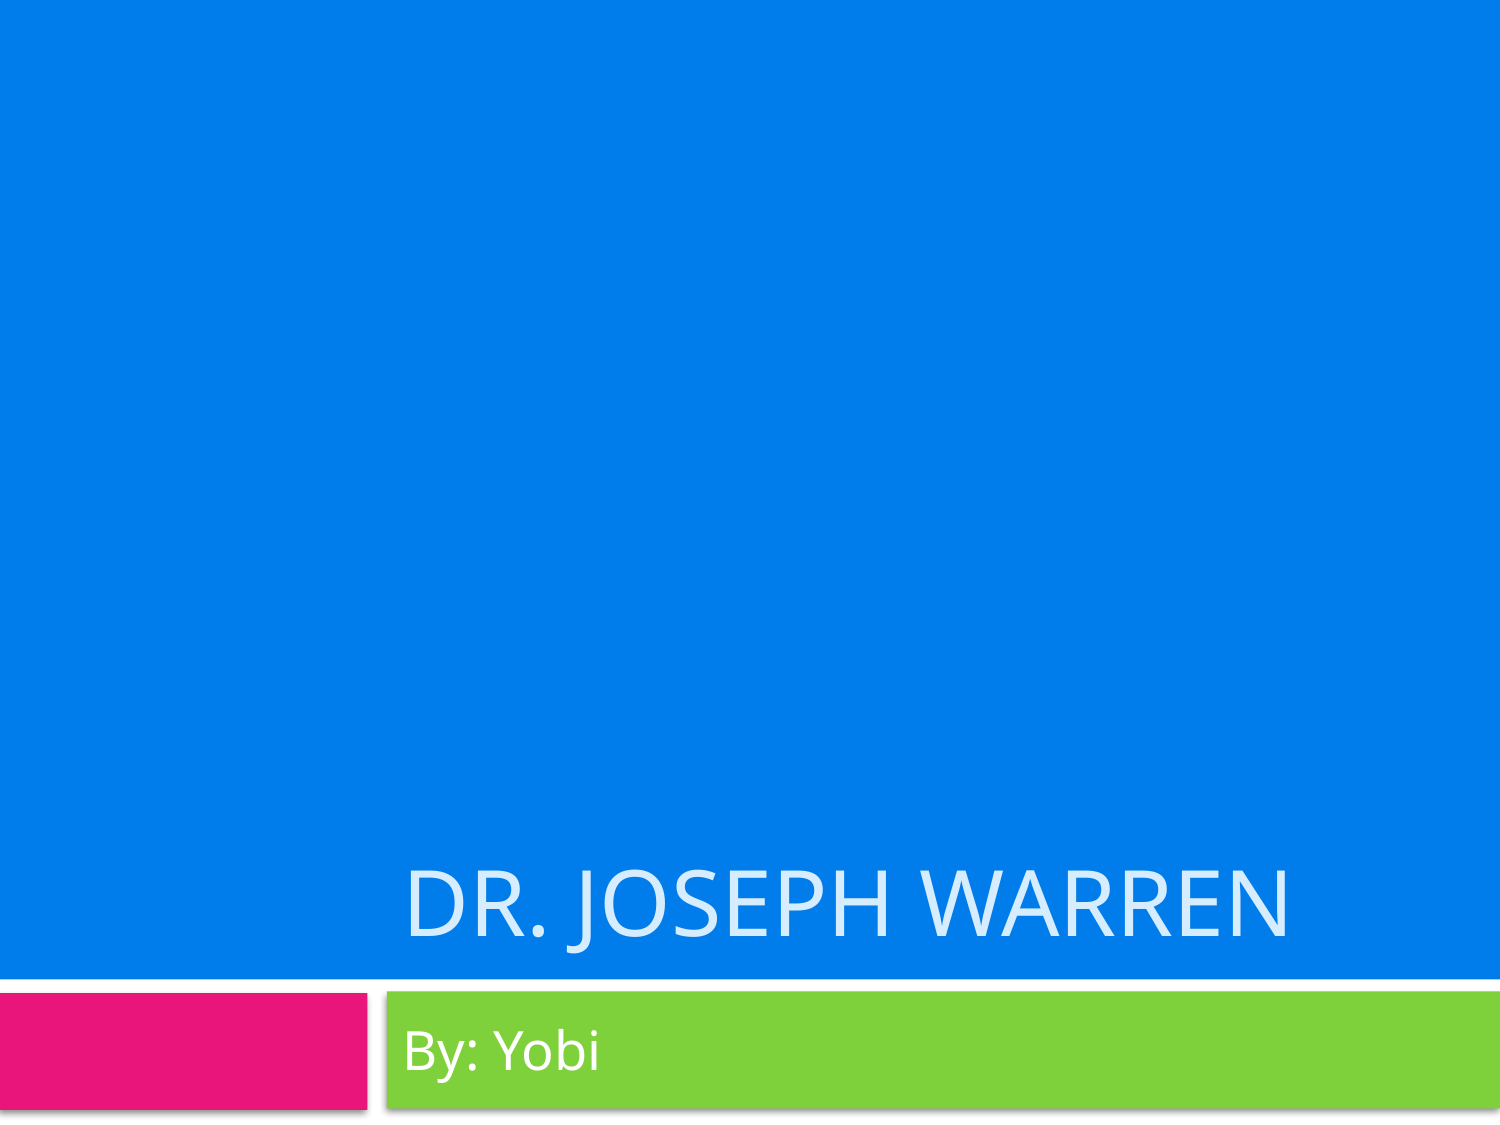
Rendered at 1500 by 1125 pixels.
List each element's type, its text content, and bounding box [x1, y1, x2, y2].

title Dr. Joseph Warren [387, 662, 1450, 963]
subtitle By: Yobi [387, 992, 1488, 1105]
